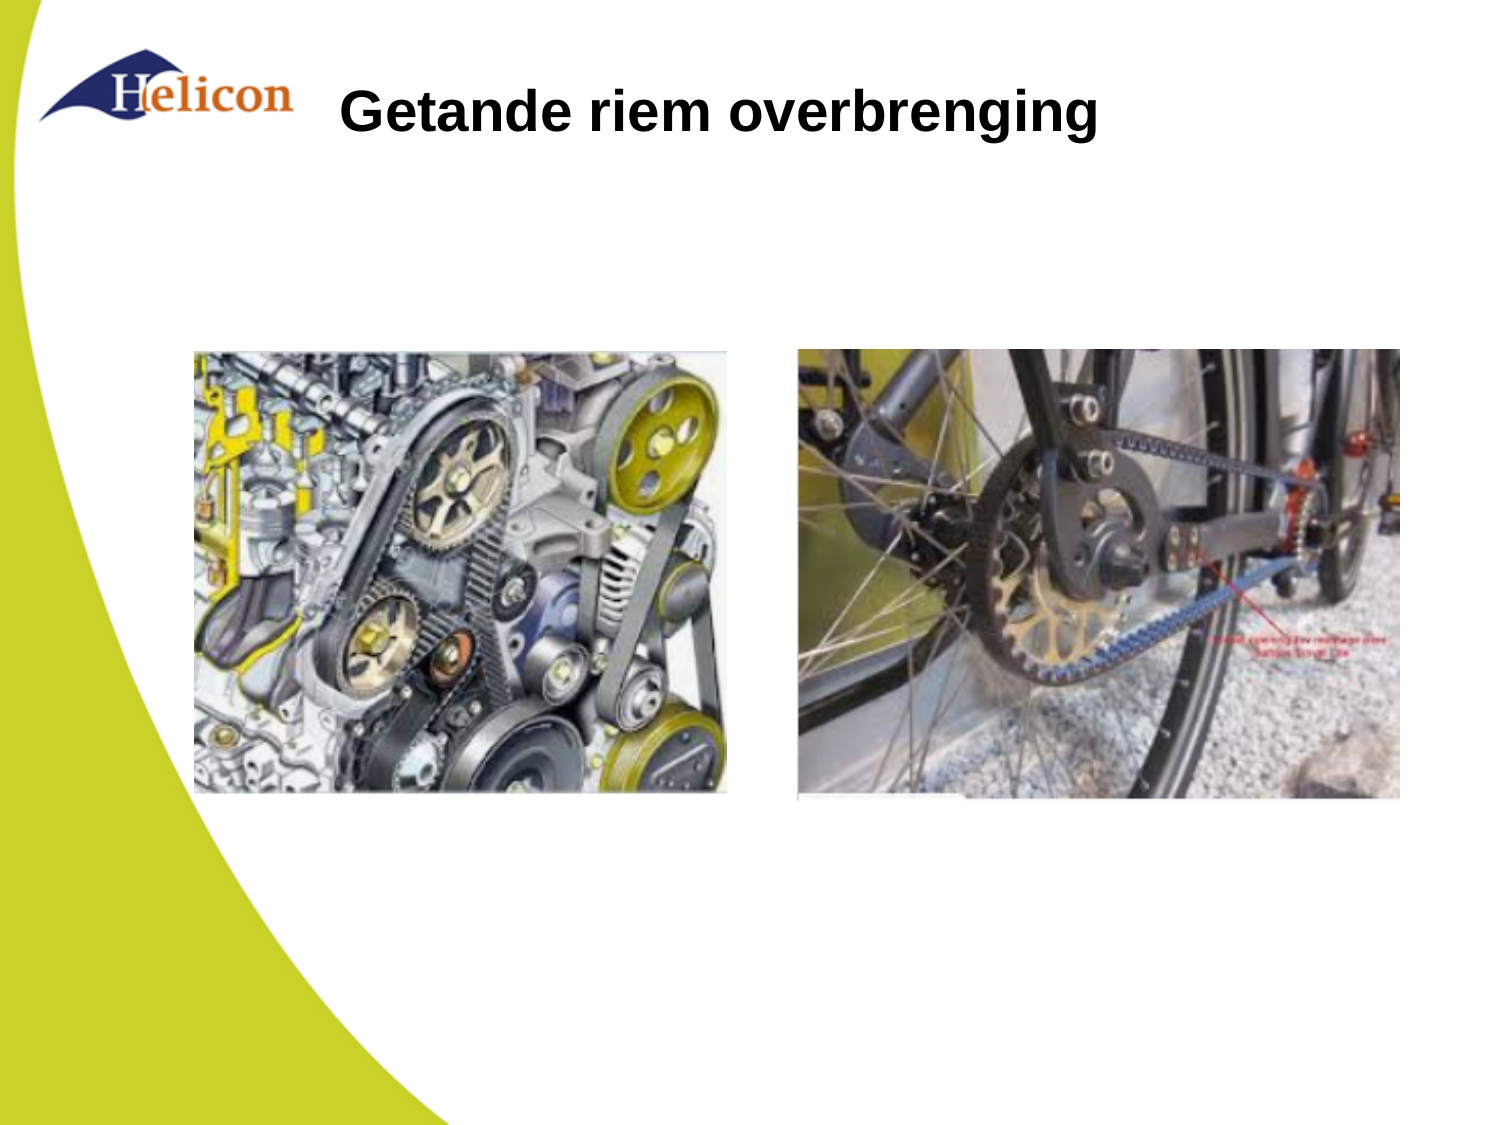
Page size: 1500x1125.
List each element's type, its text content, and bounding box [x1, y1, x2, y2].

picture [0, 0, 1500, 1125]
title Getande riem overbrenging [324, 54, 1415, 161]
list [194, 350, 727, 796]
